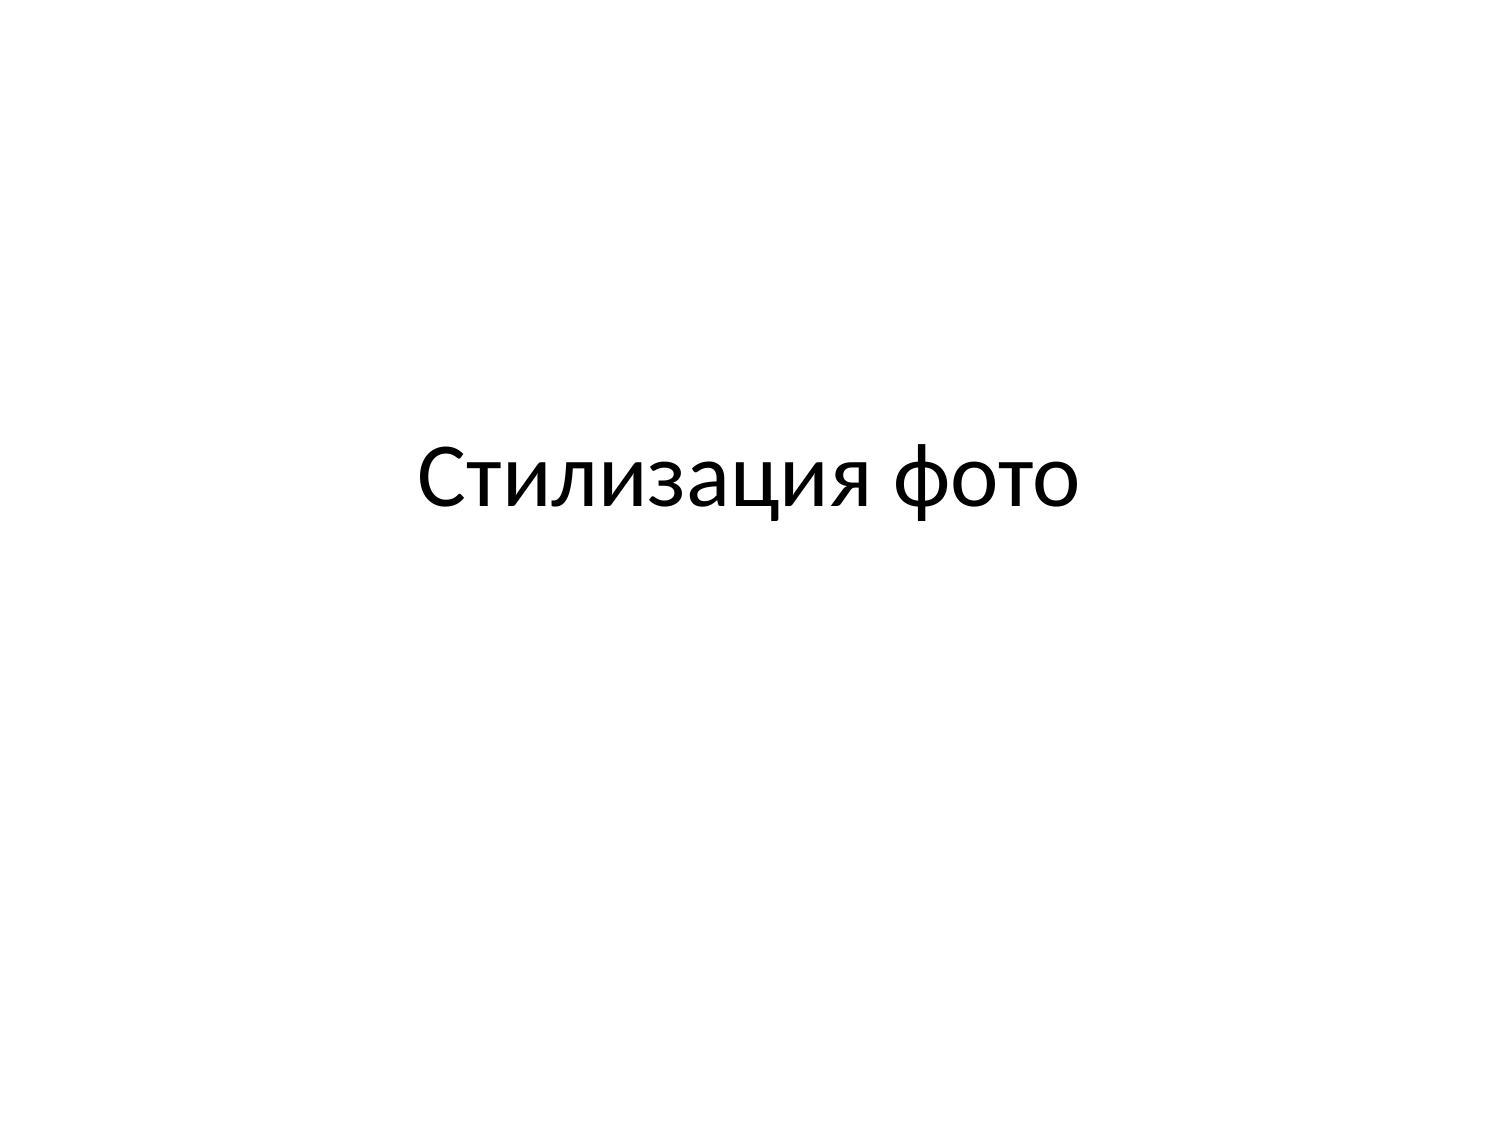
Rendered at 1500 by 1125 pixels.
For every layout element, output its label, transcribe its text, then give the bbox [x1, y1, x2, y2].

title Стилизация фото [112, 349, 1388, 591]
